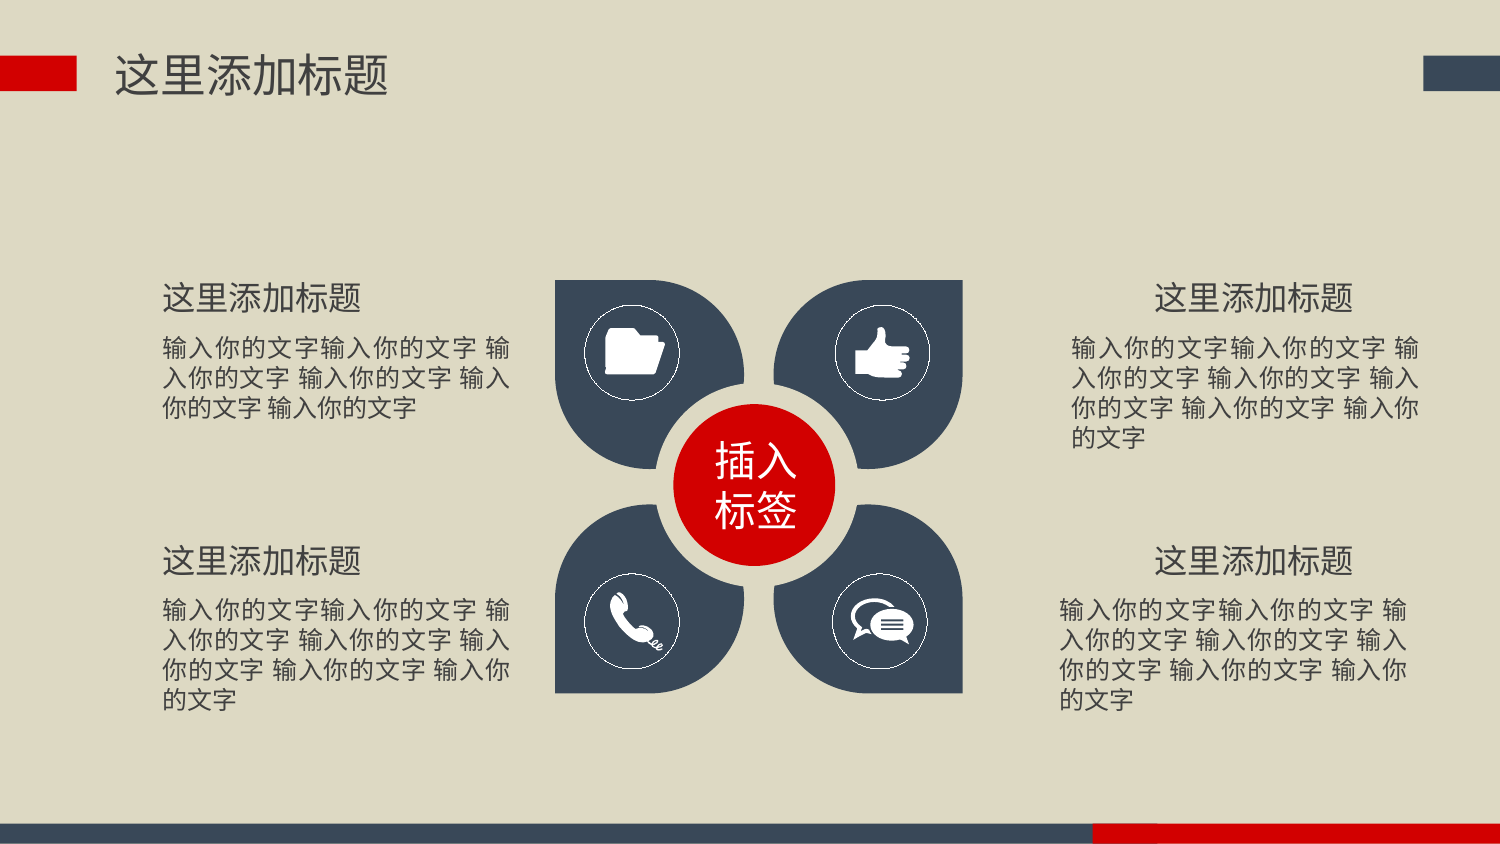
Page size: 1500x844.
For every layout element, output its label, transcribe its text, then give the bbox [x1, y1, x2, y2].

text_box [1090, 821, 1500, 844]
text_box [834, 304, 931, 401]
text_box 输入你的文字输入你的文字 输入你的文字 输入你的文字 输入你的文字 输入你的文字 输入你的文字 [1045, 587, 1424, 722]
text_box 输入你的文字输入你的文字 输入你的文字 输入你的文字 输入你的文字 输入你的文字 输入你的文字 [147, 587, 526, 722]
text_box 这里添加标题 [147, 532, 514, 588]
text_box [584, 573, 680, 670]
text_box 这里添加标题 [1139, 269, 1388, 325]
text_box 这里添加标题 [1139, 532, 1388, 588]
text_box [832, 573, 928, 670]
text_box [0, 821, 1090, 844]
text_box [584, 304, 680, 401]
text_box 输入你的文字输入你的文字 输入你的文字 输入你的文字 输入你的文字 输入你的文字 [147, 325, 526, 430]
text_box 输入你的文字输入你的文字 输入你的文字 输入你的文字 输入你的文字 输入你的文字 输入你的文字 [1057, 325, 1436, 460]
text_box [554, 279, 963, 694]
text_box [0, 54, 79, 93]
text_box [1421, 54, 1500, 93]
text_box 这里添加标题 [100, 39, 467, 109]
text_box 这里添加标题 [147, 269, 514, 325]
